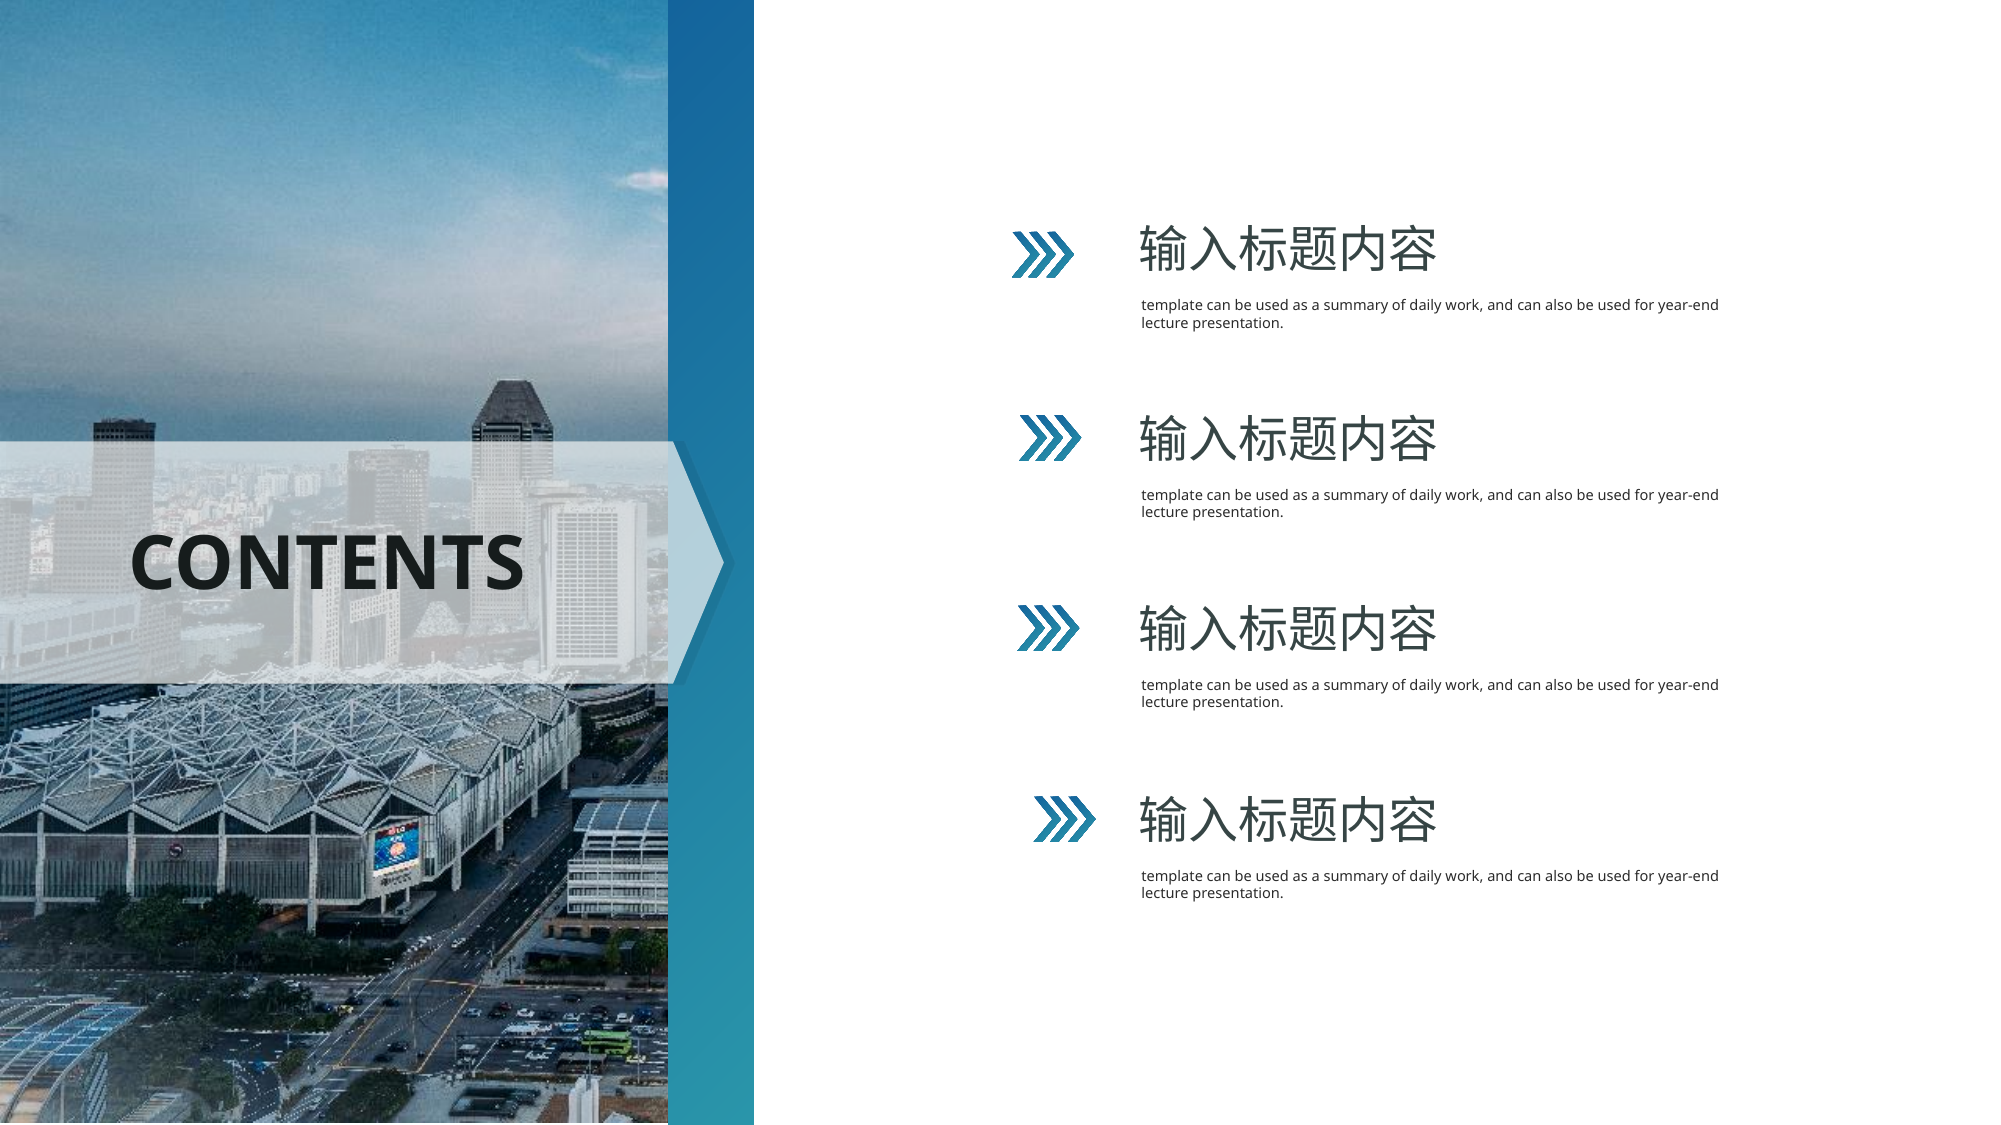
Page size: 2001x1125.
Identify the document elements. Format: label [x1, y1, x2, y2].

text_box [1019, 415, 1082, 461]
text_box [0, 441, 724, 684]
text_box [1033, 796, 1096, 842]
picture [0, 0, 724, 441]
text_box [1017, 605, 1080, 651]
picture [0, 684, 724, 1123]
text_box [1123, 399, 1748, 546]
text_box [1123, 781, 1748, 928]
text_box [1012, 231, 1074, 278]
text_box [1123, 590, 1748, 737]
text_box [667, 0, 755, 1125]
text_box [1123, 210, 1748, 357]
